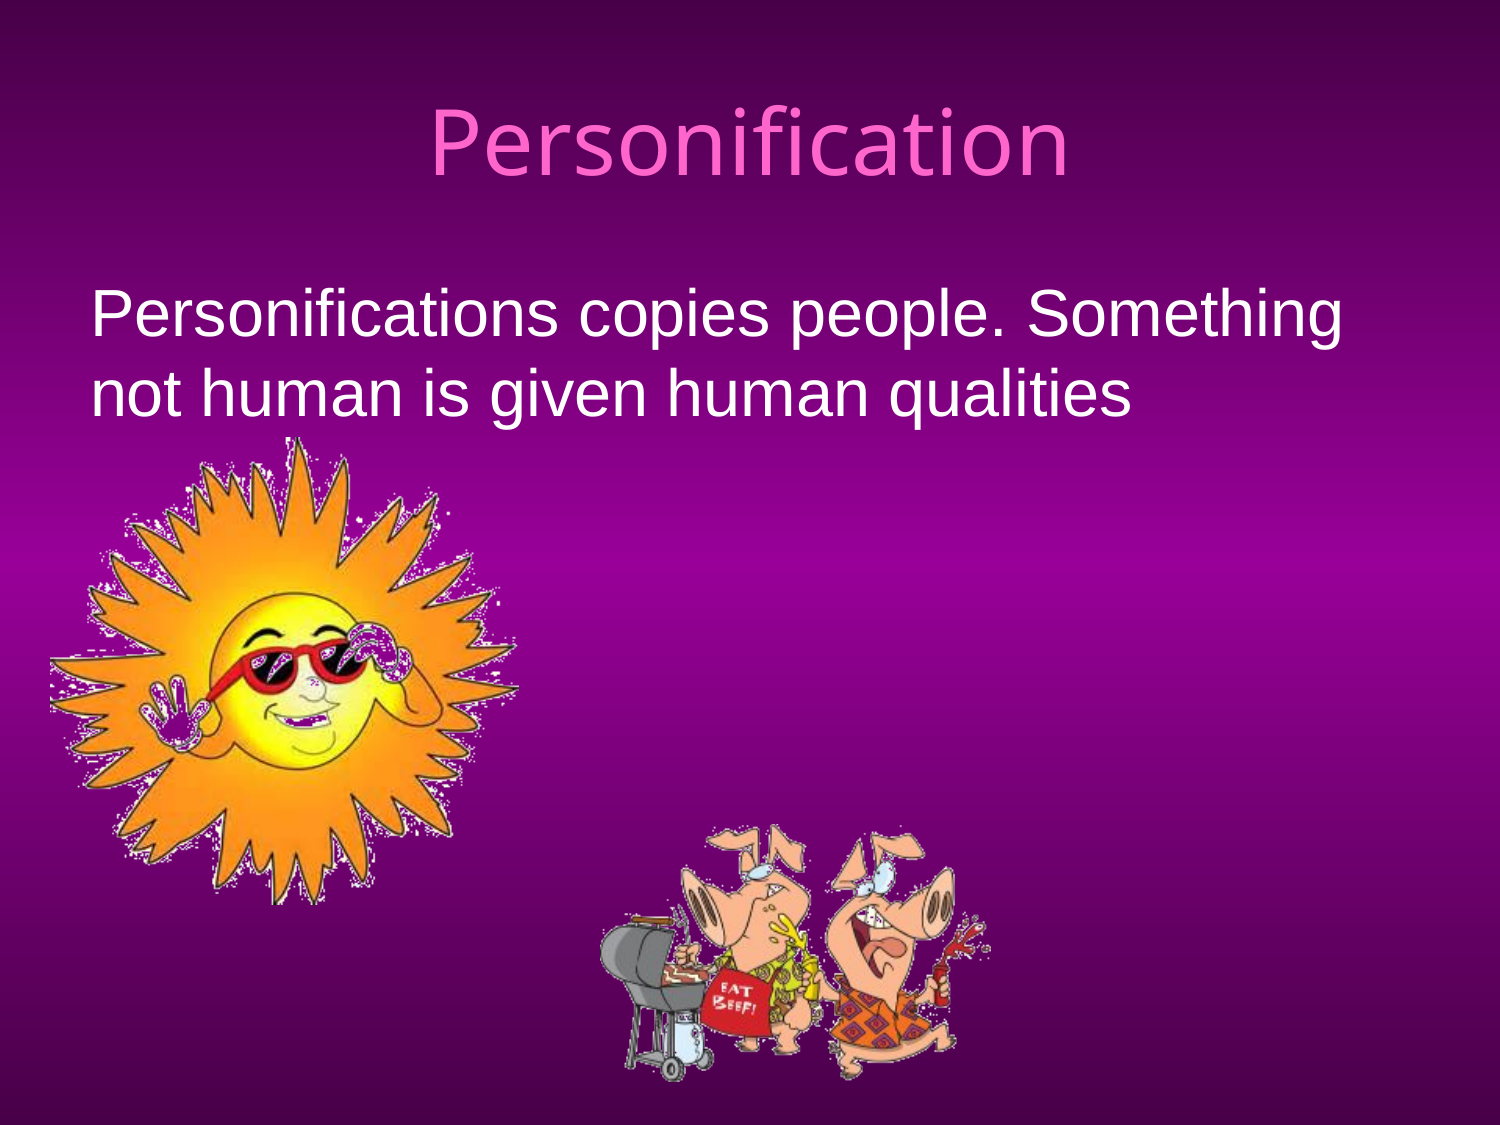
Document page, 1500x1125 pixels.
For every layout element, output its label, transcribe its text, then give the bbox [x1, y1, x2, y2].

title Personification [74, 44, 1426, 233]
picture [49, 437, 519, 905]
list Personifications copies people. Something not human is given human qualities [74, 262, 1426, 1006]
picture [599, 824, 991, 1082]
